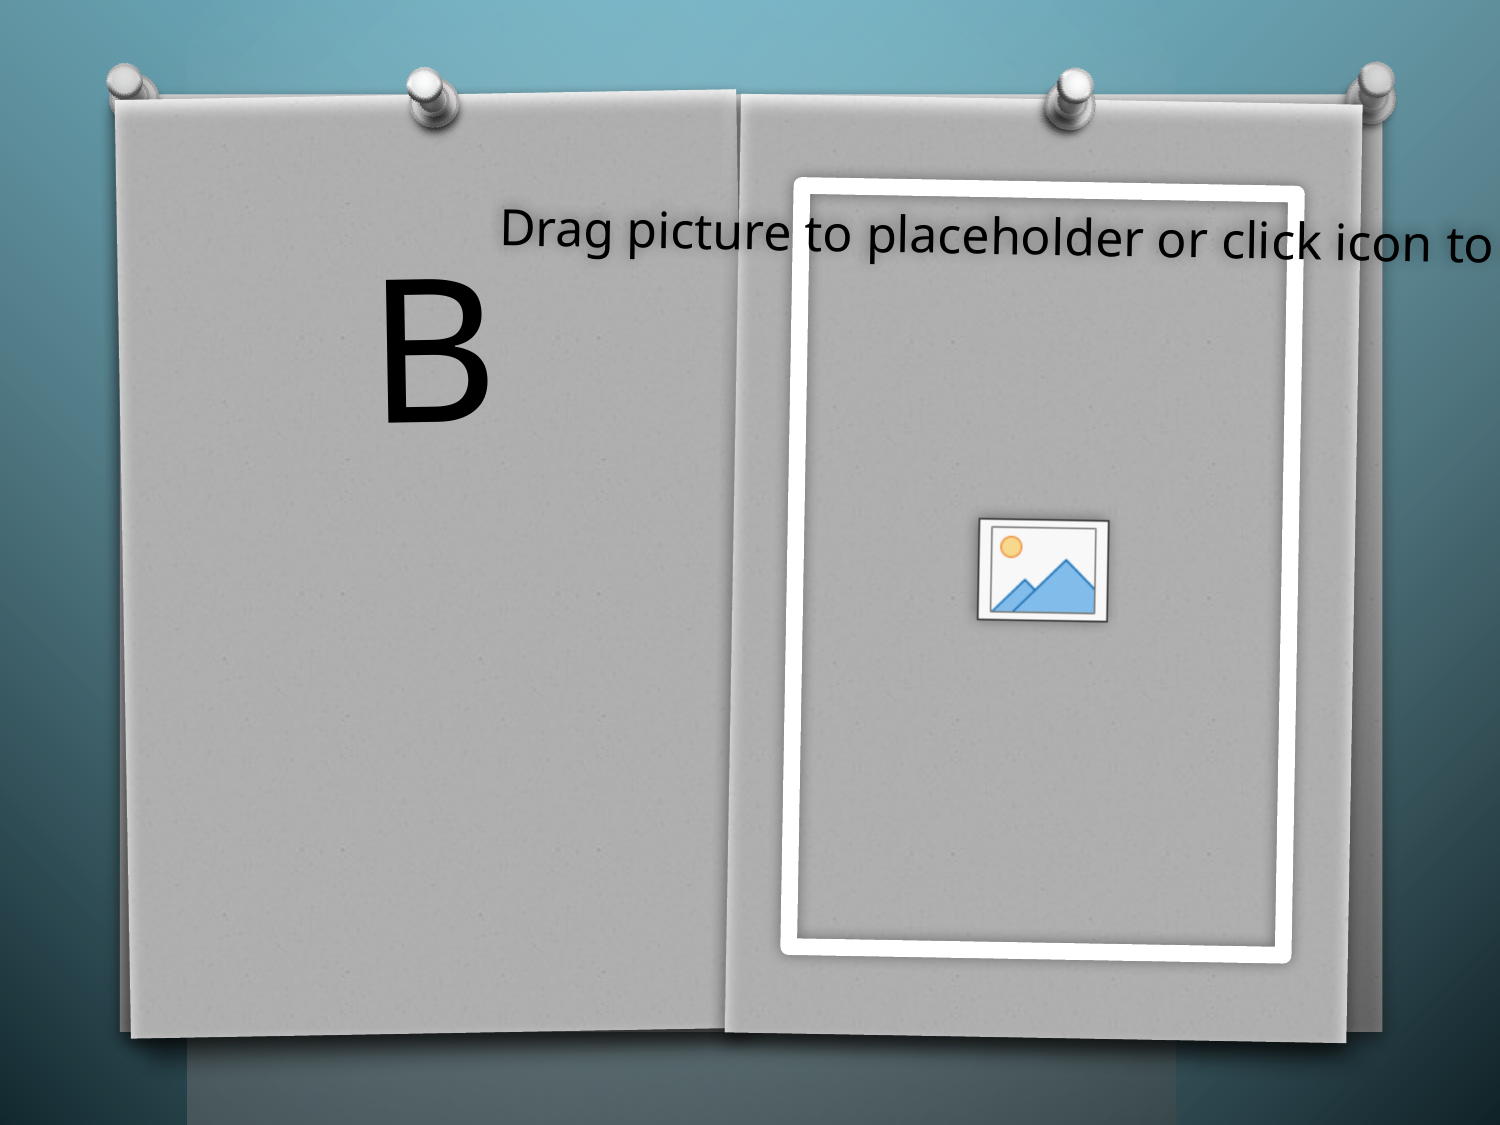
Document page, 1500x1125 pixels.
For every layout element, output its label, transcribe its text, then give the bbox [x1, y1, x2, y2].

picture [1016, 41, 1138, 162]
picture [375, 33, 497, 157]
title B [179, 222, 687, 475]
picture [803, 197, 1282, 943]
